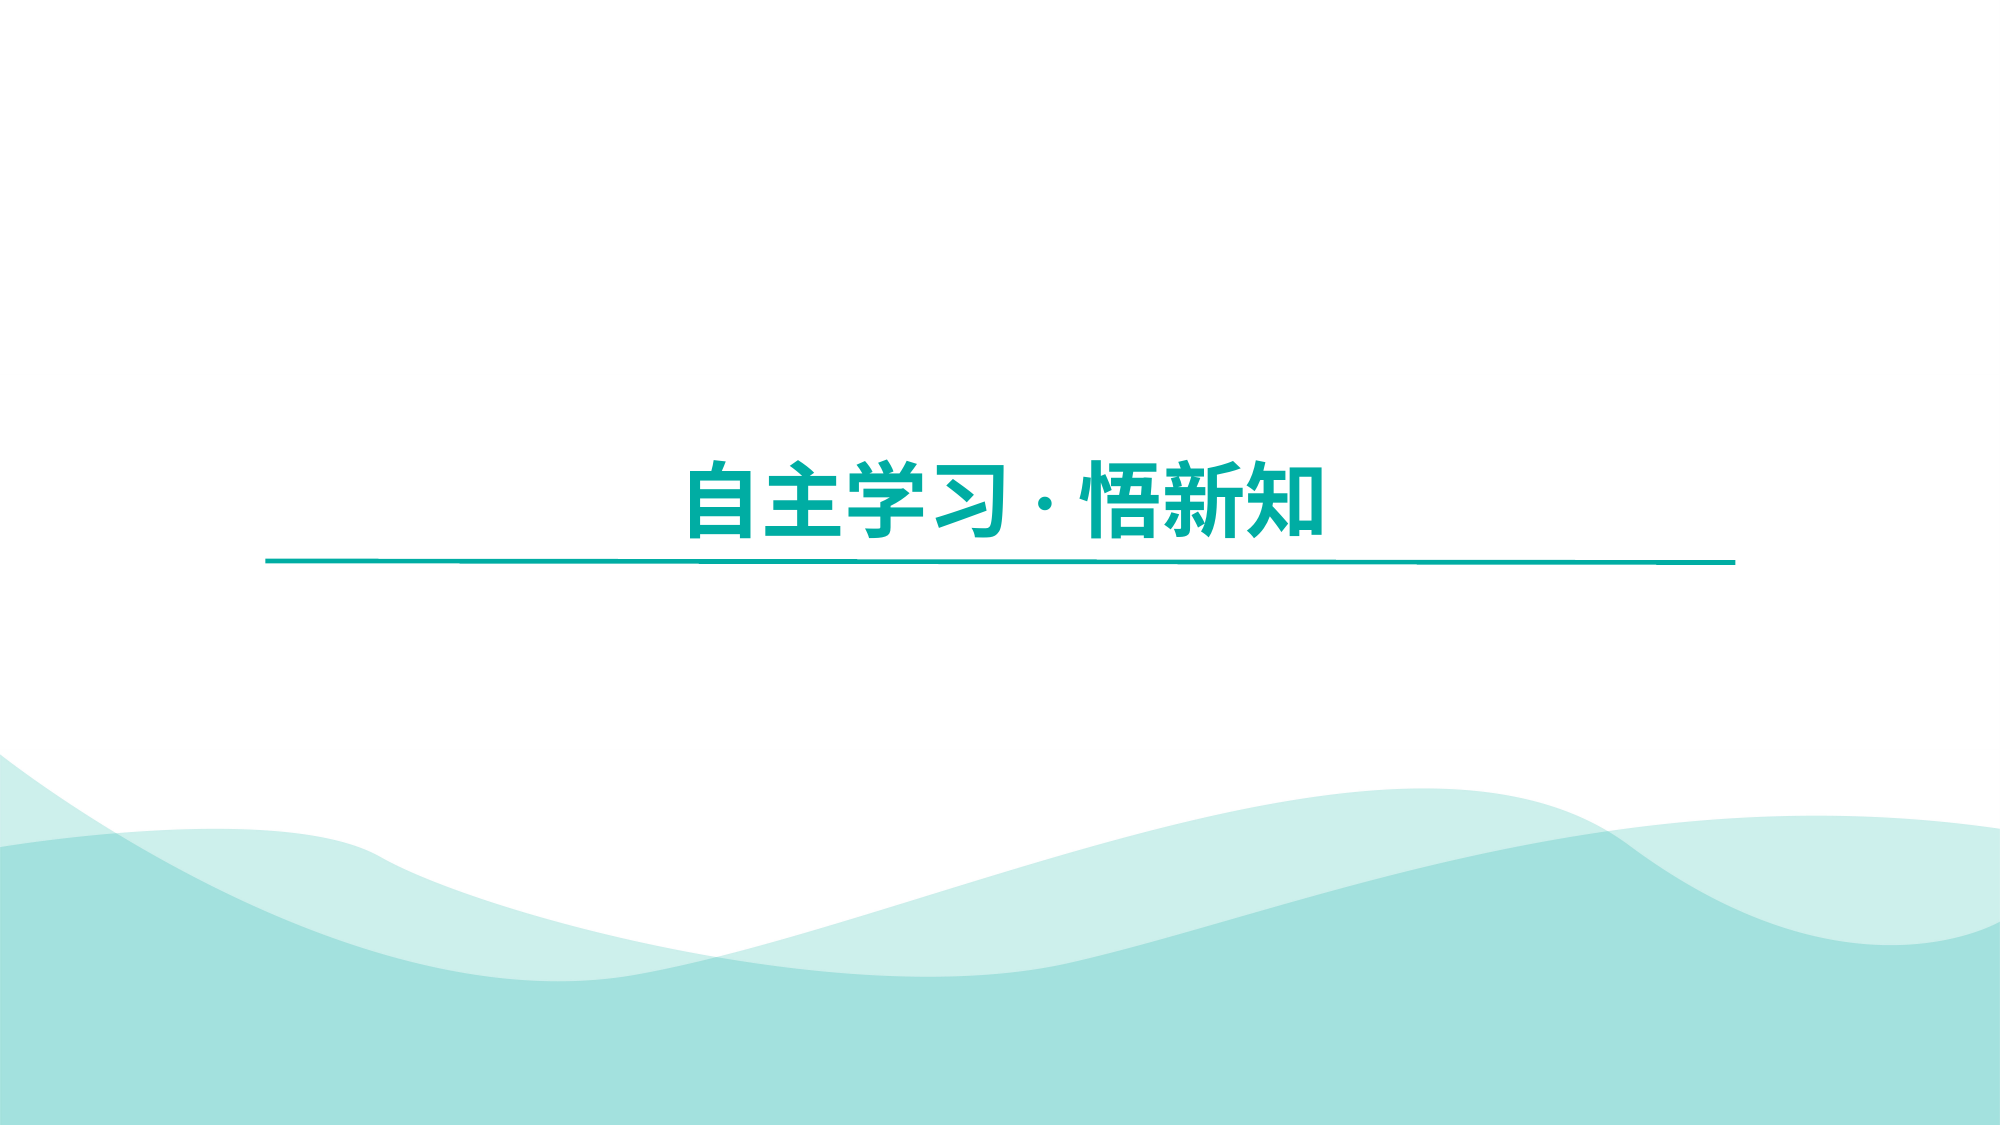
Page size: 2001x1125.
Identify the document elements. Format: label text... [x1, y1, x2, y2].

text_box 自主学习·悟新知 [265, 436, 1742, 555]
picture [0, 0, 2000, 1125]
